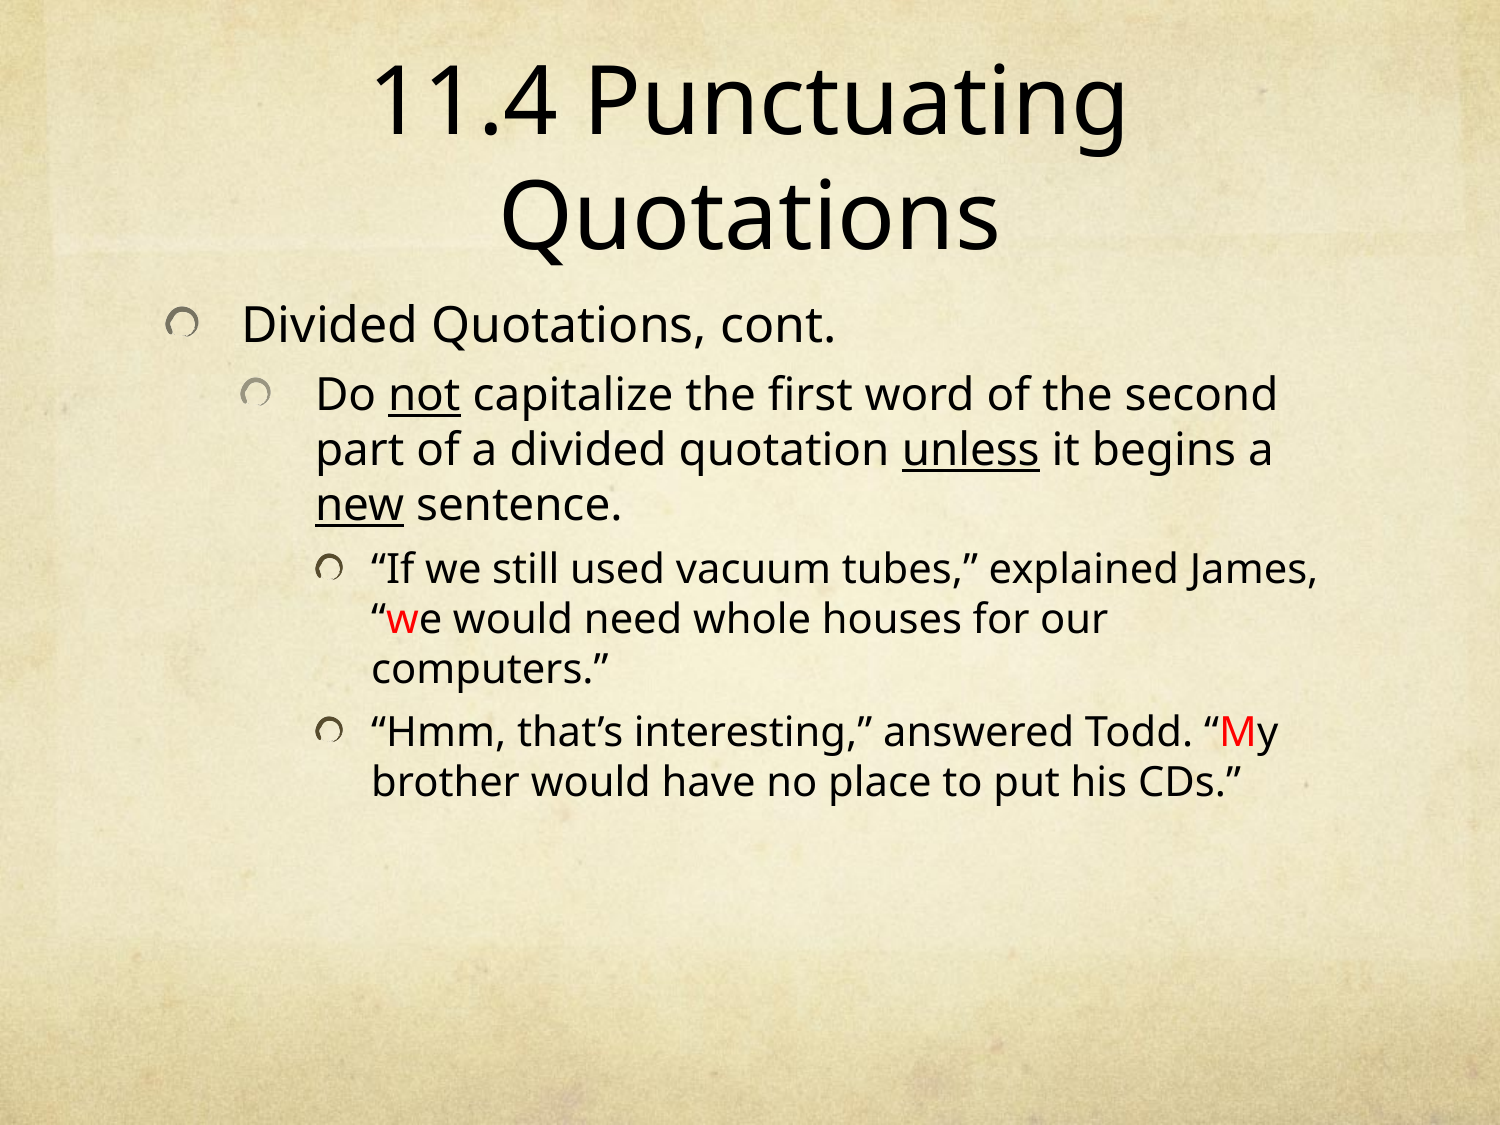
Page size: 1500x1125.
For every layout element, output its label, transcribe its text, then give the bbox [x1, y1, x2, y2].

title 11.4 Punctuating Quotations [150, 82, 1350, 225]
picture [0, 0, 1500, 1125]
list Divided Quotations, cont. Do not capitalize the first word of the second part of a divided quotation unless it begins a new sentence. “If we still used vacuum tubes,” explained James, “we would need whole houses for our computers.” “Hmm, that’s interesting,” answered Todd. “My brother would have no place to put his CDs.” [150, 284, 1350, 950]
